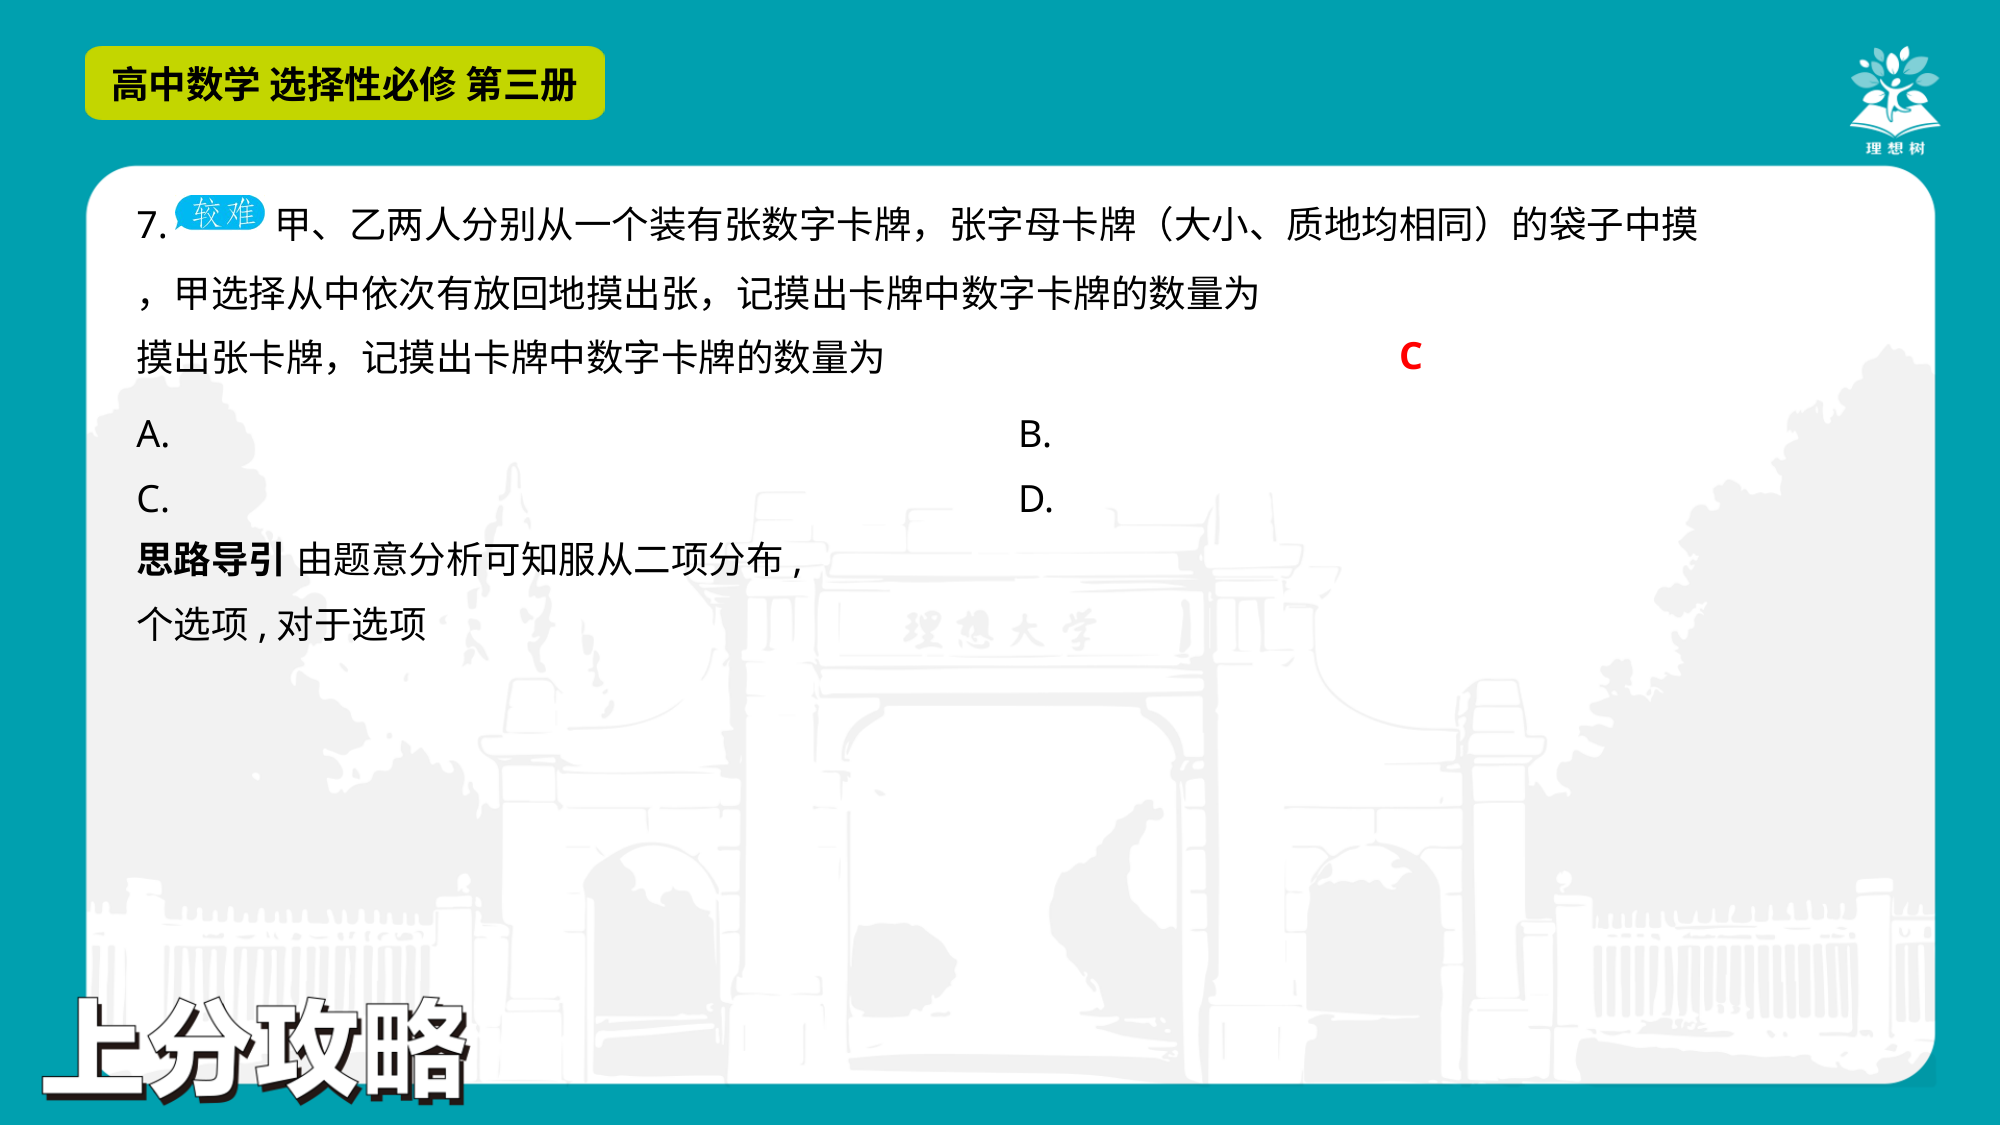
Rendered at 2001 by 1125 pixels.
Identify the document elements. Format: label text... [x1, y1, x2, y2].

text_box C [1383, 312, 1439, 371]
picture [0, 0, 2000, 1125]
